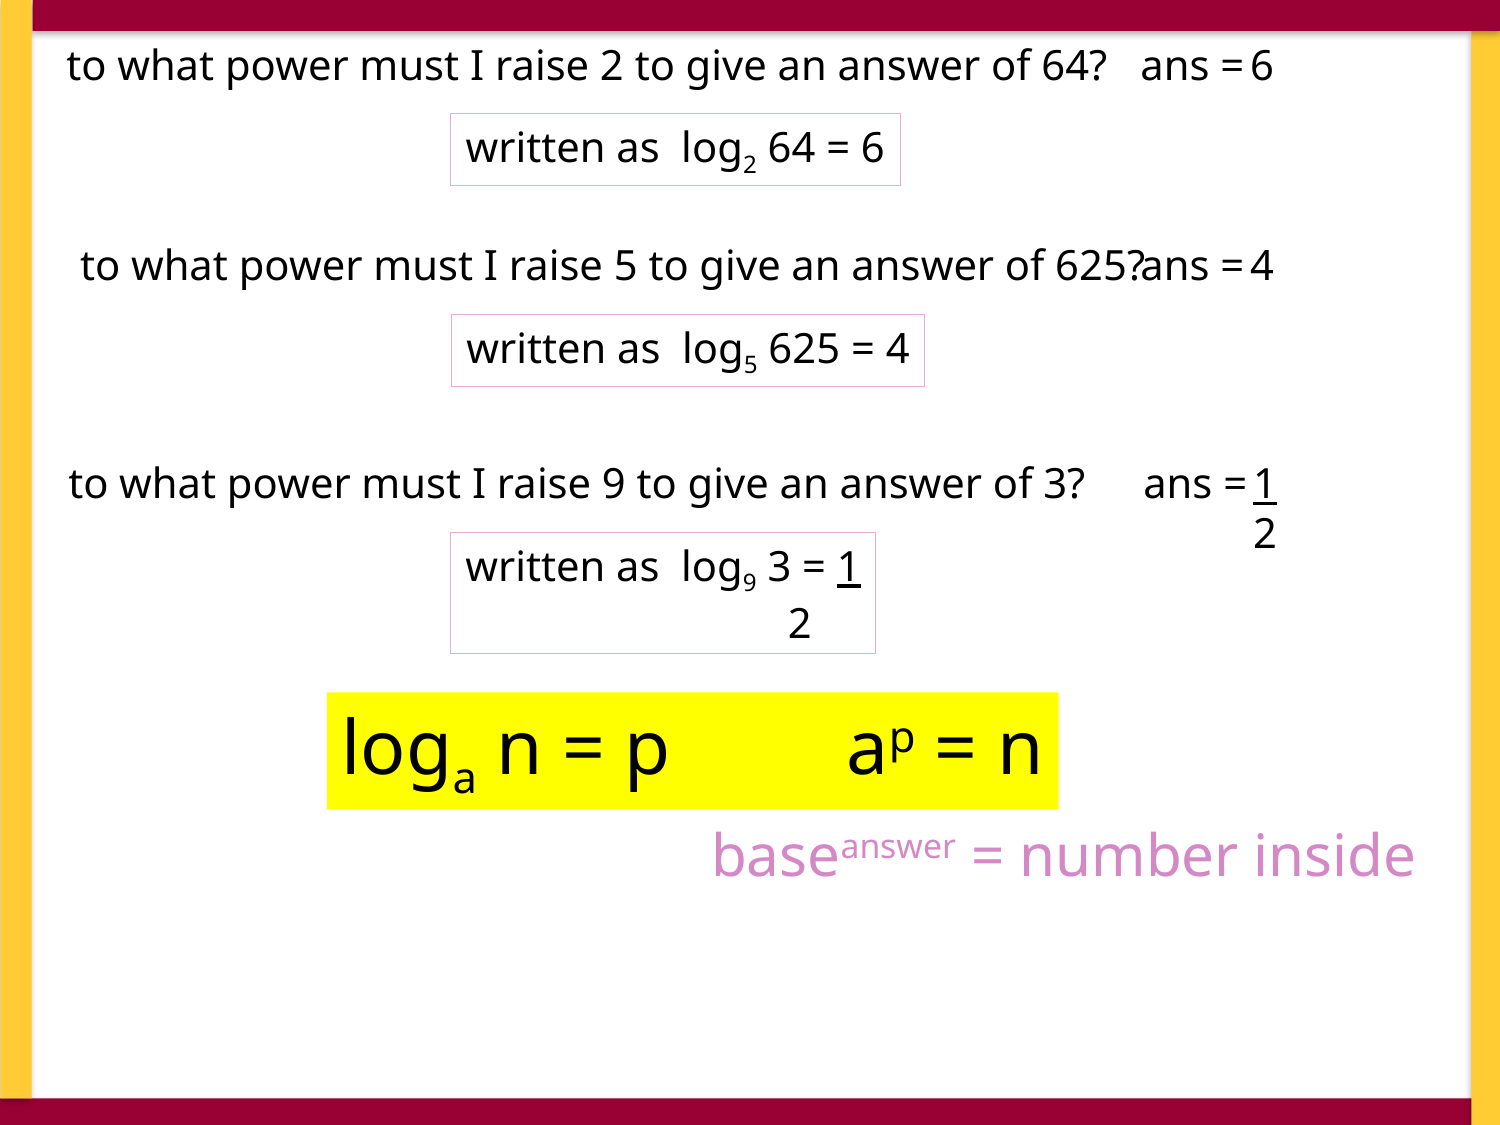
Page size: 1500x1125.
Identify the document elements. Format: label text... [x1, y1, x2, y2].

text_box to what power must I raise 2 to give an answer of 64? [51, 30, 1123, 96]
text_box loga n = p ap = n [326, 692, 1059, 810]
text_box baseanswer = number inside [696, 810, 1432, 896]
text_box written as log9 3 = 1 2 [450, 532, 876, 654]
text_box 4 [1235, 231, 1290, 297]
text_box ans = [1128, 449, 1238, 515]
text_box written as log2 64 = 6 [450, 113, 901, 186]
text_box 1 2 [1238, 449, 1293, 565]
text_box 6 [1235, 30, 1290, 96]
text_box written as log5 625 = 4 [451, 314, 925, 387]
text_box ans = [1125, 231, 1235, 297]
text_box ans = [1125, 30, 1235, 96]
text_box to what power must I raise 9 to give an answer of 3? [53, 449, 1101, 515]
text_box to what power must I raise 5 to give an answer of 625? [65, 231, 1125, 297]
